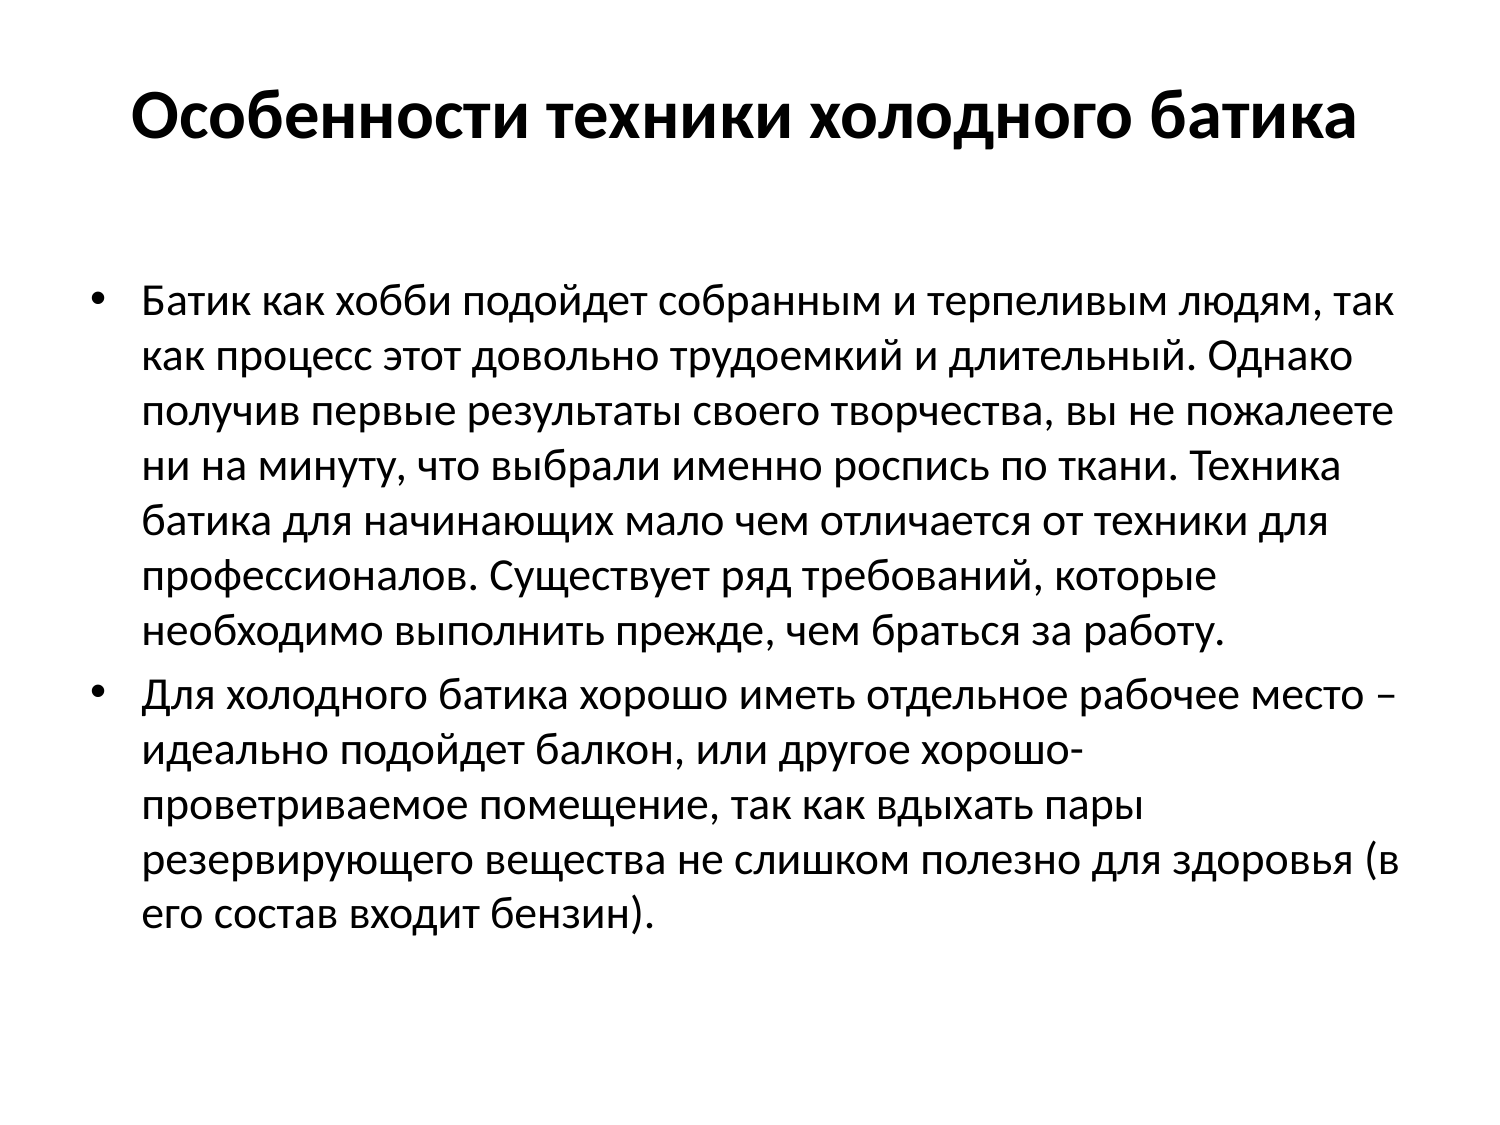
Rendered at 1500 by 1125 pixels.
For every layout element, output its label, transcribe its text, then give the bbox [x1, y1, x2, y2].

list Батик как хобби подойдет собранным и терпеливым людям, так как процесс этот довольно трудоемкий и длительный. Однако получив первые результаты своего творчества, вы не пожалеете ни на минуту, что выбрали именно роспись по ткани. Техника батика для начинающих мало чем отличается от техники для профессионалов. Существует ряд требований, которые необходимо выполнить прежде, чем браться за работу. Для холодного батика хорошо иметь отдельное рабочее место – идеально подойдет балкон, или другое хорошо-проветриваемое помещение, так как вдыхать пары резервирующего вещества не слишком полезно для здоровья (в его состав входит бензин). [75, 262, 1425, 1005]
title Особенности техники холодного батика [70, 58, 1421, 247]
